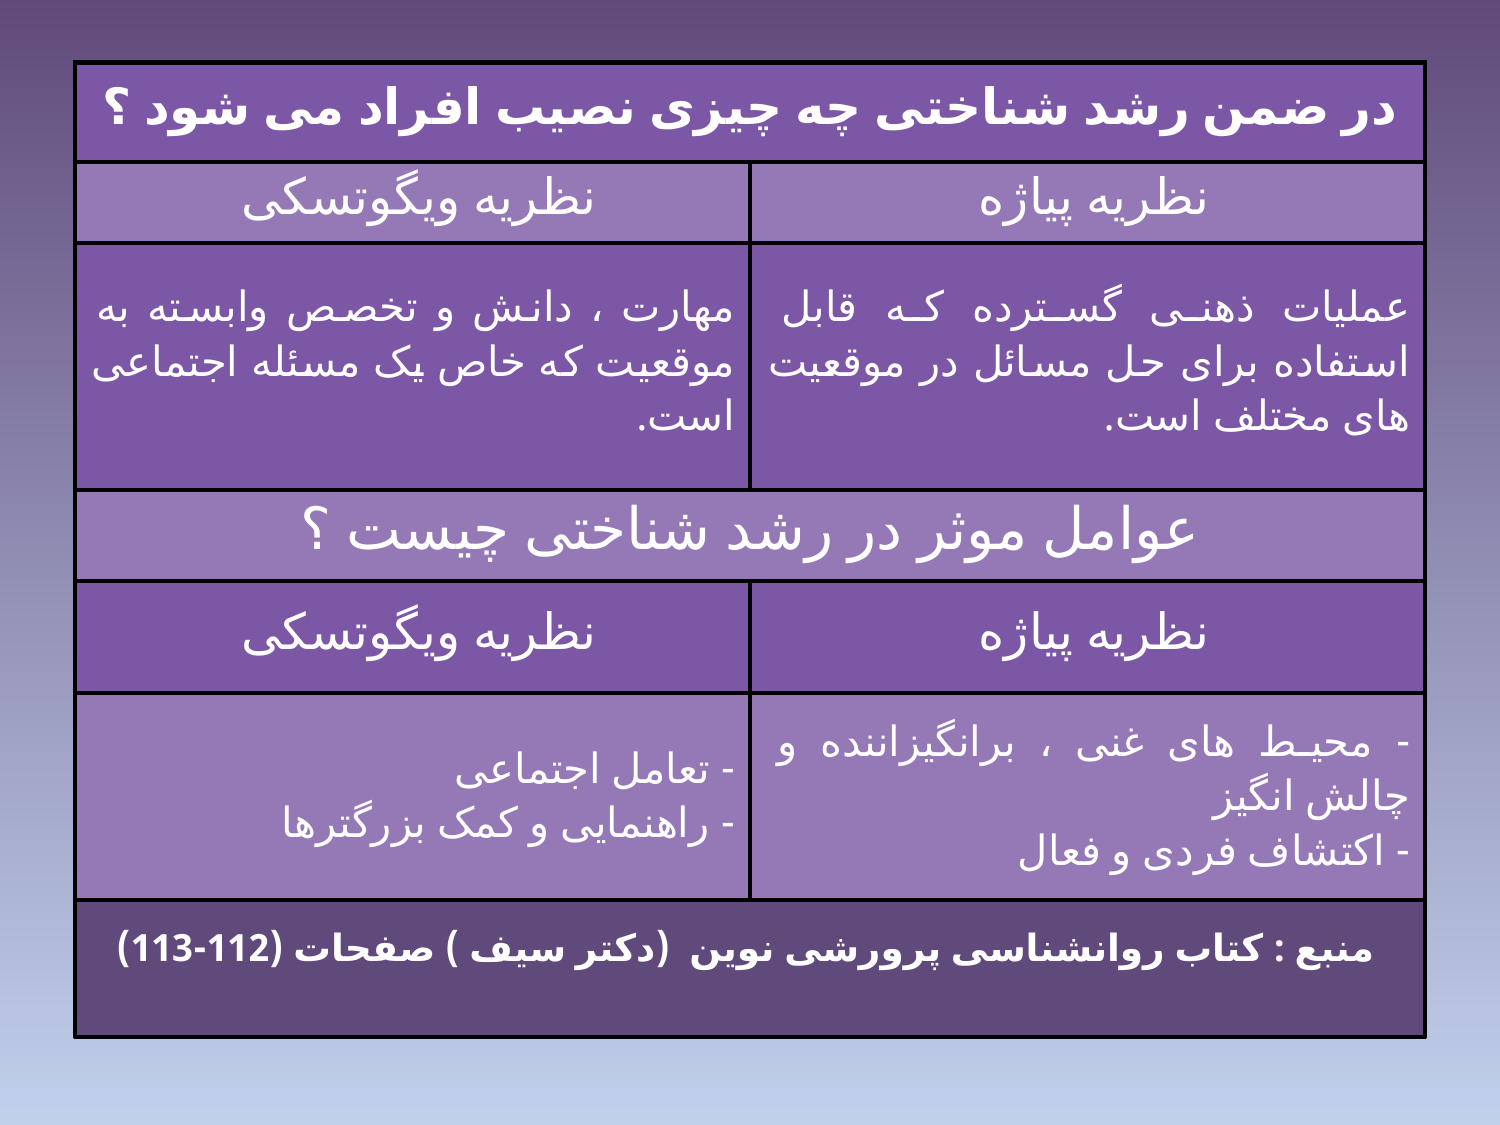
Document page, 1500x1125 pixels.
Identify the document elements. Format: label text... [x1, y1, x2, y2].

table_cell - محیط های غنی ، برانگیزاننده و چالش انگیز - اکتشاف فردی و فعال [752, 695, 1423, 898]
table_cell نظریه پیاژه [752, 583, 1423, 691]
table_cell نظریه ویگوتسکی [77, 164, 748, 241]
table_header در ضمن رشد شناختی چه چیزی نصیب افراد می شود ؟ [77, 65, 1423, 160]
table_cell عوامل موثر در رشد شناختی چیست ؟ [77, 492, 1423, 579]
table_cell عملیات ذهنی گسترده که قابل استفاده برای حل مسائل در موقعیت های مختلف است. [752, 245, 1423, 488]
table_cell - تعامل اجتماعی - راهنمایی و کمک بزرگترها [77, 695, 748, 898]
table_cell نظریه پیاژه [752, 164, 1423, 241]
table_cell مهارت ، دانش و تخصص وابسته به موقعیت که خاص یک مس‍‍ئله اجتماعی است. [77, 245, 748, 488]
table_cell نظریه ویگوتسکی [77, 583, 748, 691]
text_box منبع : کتاب روانشناسی پرورشی نوین (دکتر سیف ) صفحات (112-113) [73, 898, 1427, 1039]
